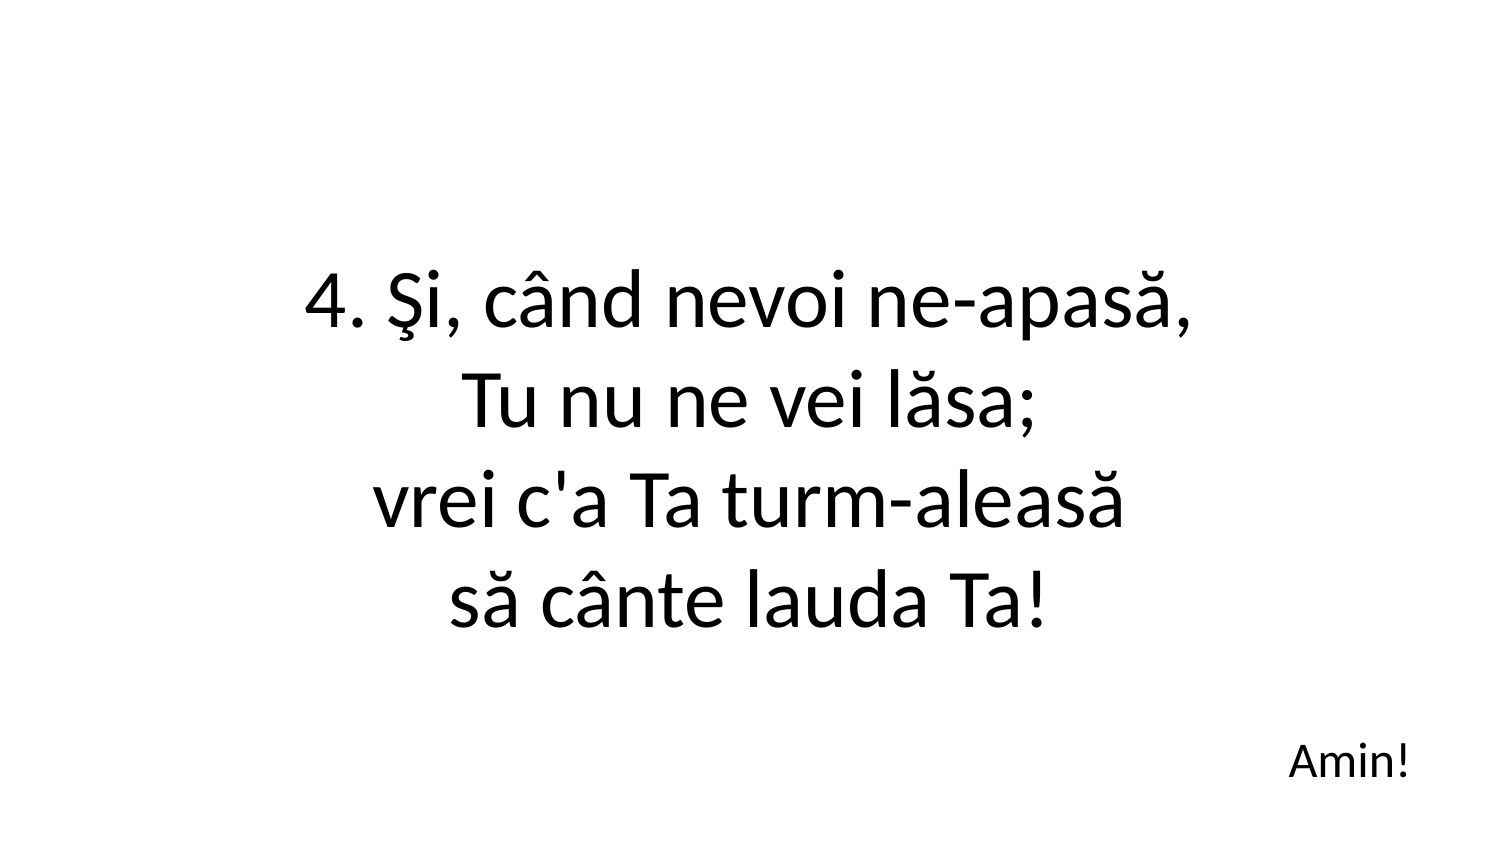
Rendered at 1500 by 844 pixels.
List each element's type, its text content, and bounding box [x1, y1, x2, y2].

text_box Amin! [1273, 674, 1427, 795]
text_box 4. Şi, când nevoi ne-apasă, Tu nu ne vei lăsa; vrei c'a Ta turm-aleasă să cânte lauda Ta! [289, 192, 1211, 652]
